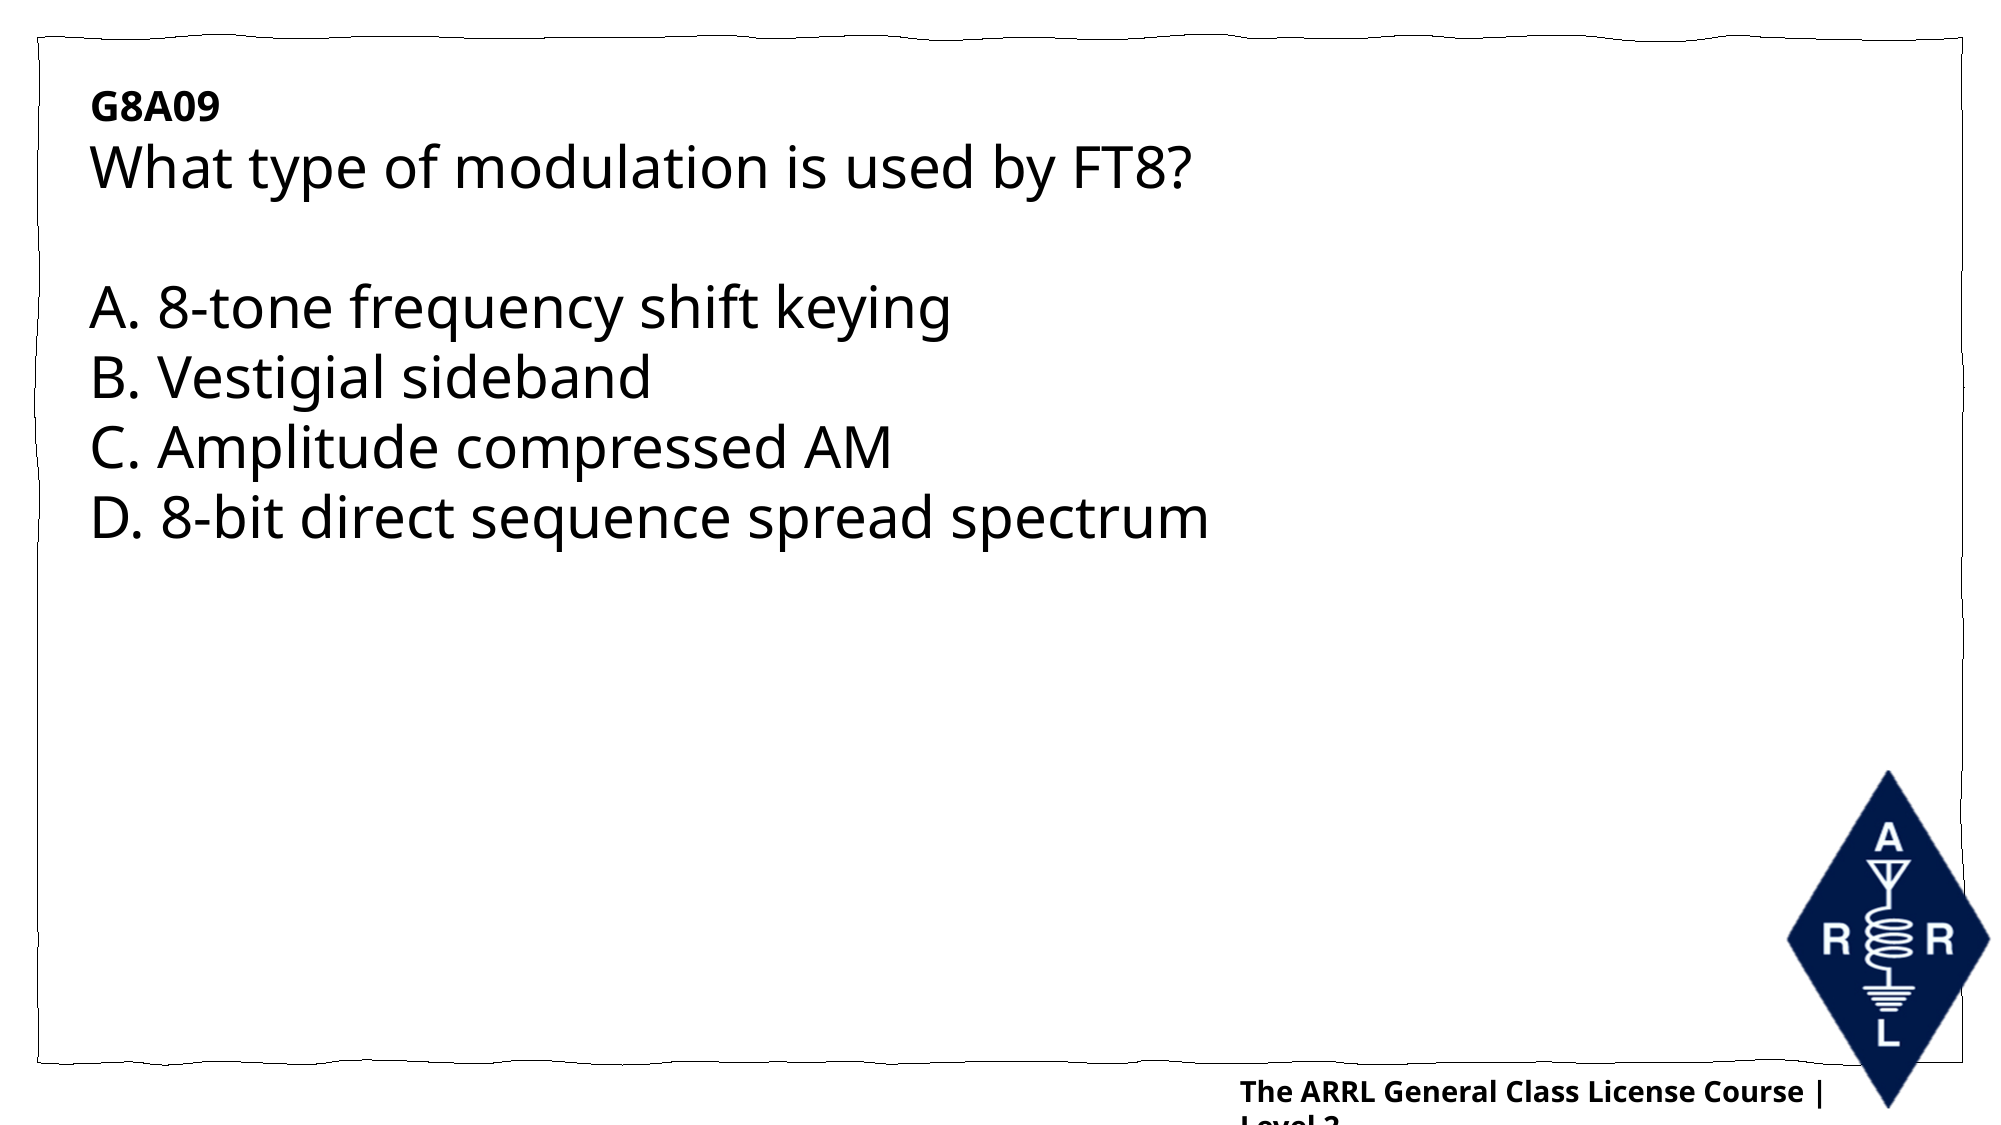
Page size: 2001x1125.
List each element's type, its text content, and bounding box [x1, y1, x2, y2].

text_box G8A09 What type of modulation is used by FT8? A. 8-tone frequency shift keying B. Vestigial sideband C. Amplitude compressed AM D. 8-bit direct sequence spread spectrum [75, 72, 1850, 558]
picture [1773, 752, 1999, 1125]
